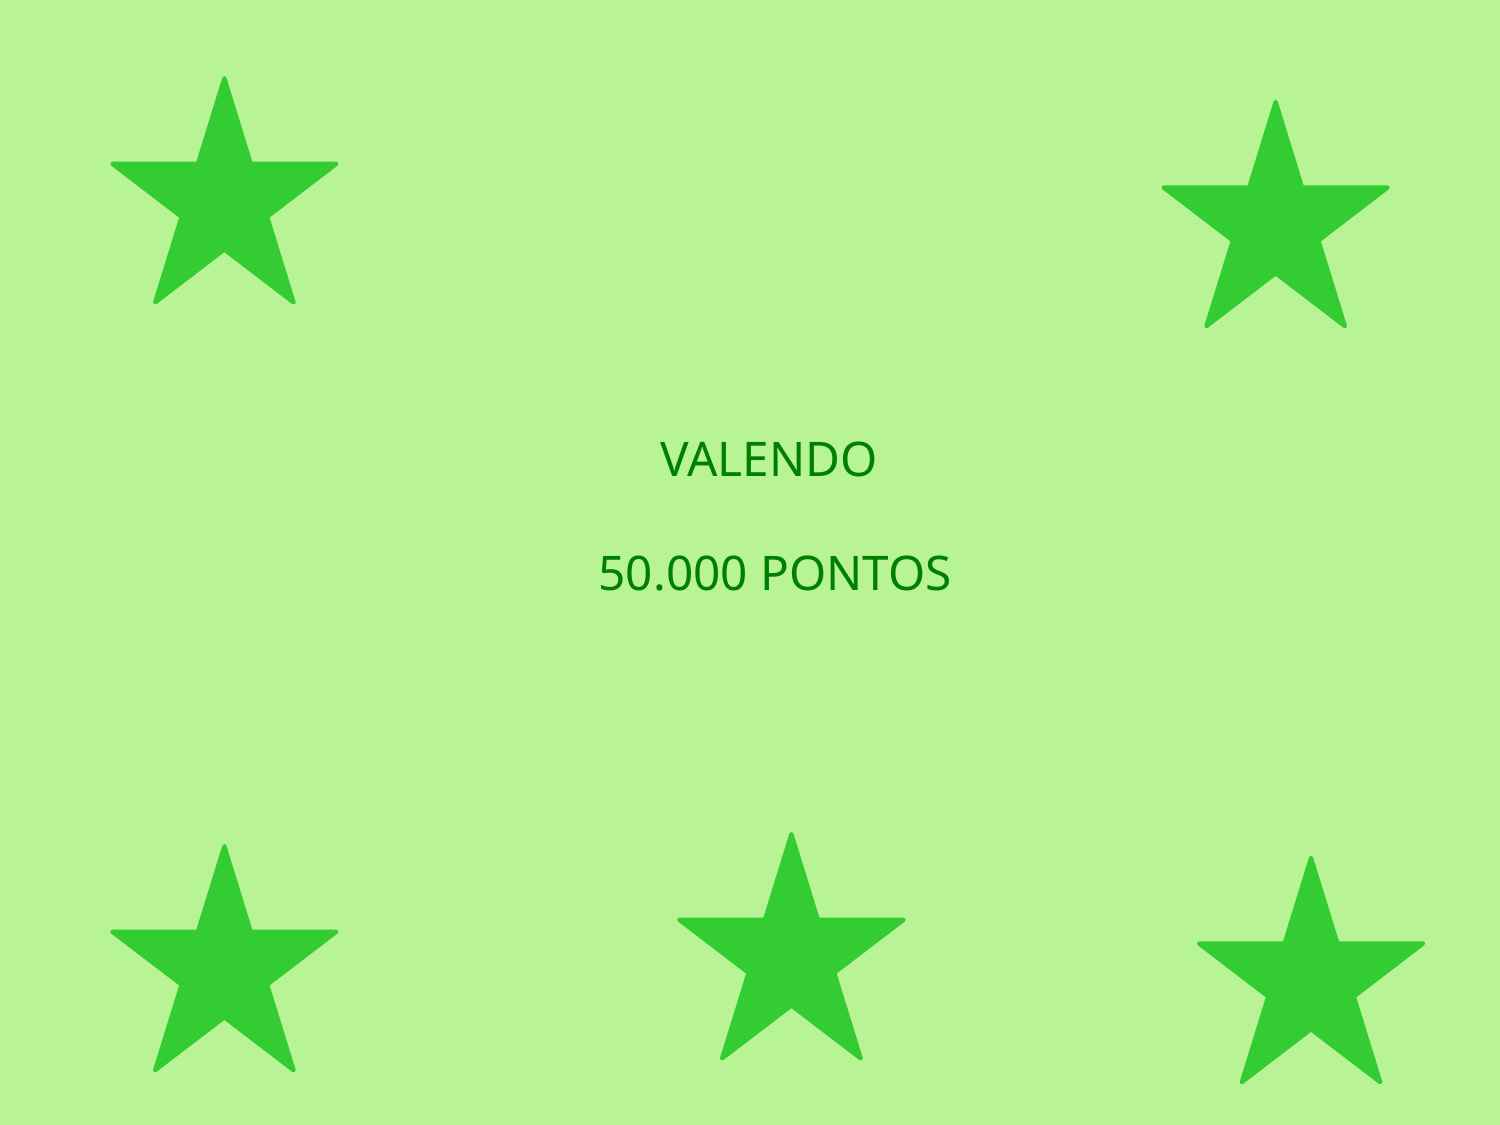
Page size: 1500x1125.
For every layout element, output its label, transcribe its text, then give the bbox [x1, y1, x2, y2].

text_box [1196, 855, 1426, 1084]
text_box [1161, 99, 1390, 328]
text_box [677, 831, 906, 1061]
title VALENDO 50.000 PONTOS [100, 420, 1451, 609]
text_box [110, 843, 339, 1072]
text_box [110, 76, 339, 305]
